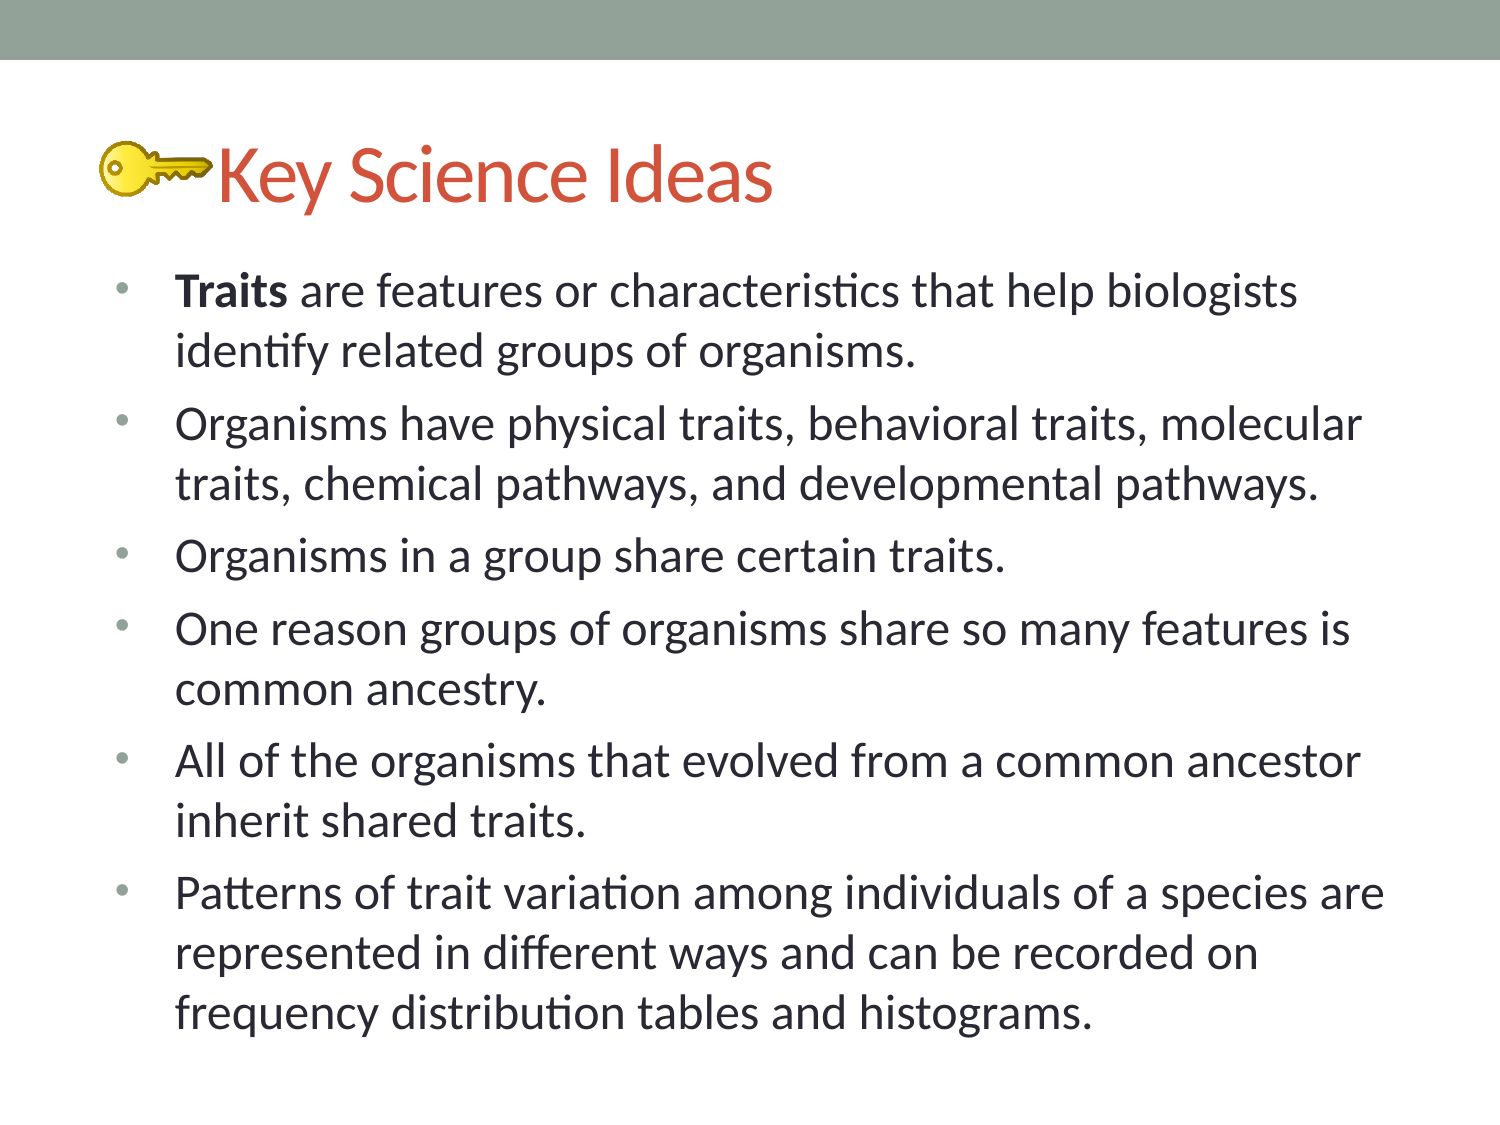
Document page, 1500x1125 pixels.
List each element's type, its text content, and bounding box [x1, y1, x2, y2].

list Traits are features or characteristics that help biologists identify related groups of organisms. Organisms have physical traits, behavioral traits, molecular traits, chemical pathways, and developmental pathways. Organisms in a group share certain traits. One reason groups of organisms share so many features is common ancestry. All of the organisms that evolved from a common ancestor inherit shared traits. Patterns of trait variation among individuals of a species are represented in different ways and can be recorded on frequency distribution tables and histograms. [99, 249, 1425, 1050]
picture [99, 112, 213, 226]
title Key Science Ideas [75, 87, 1425, 250]
